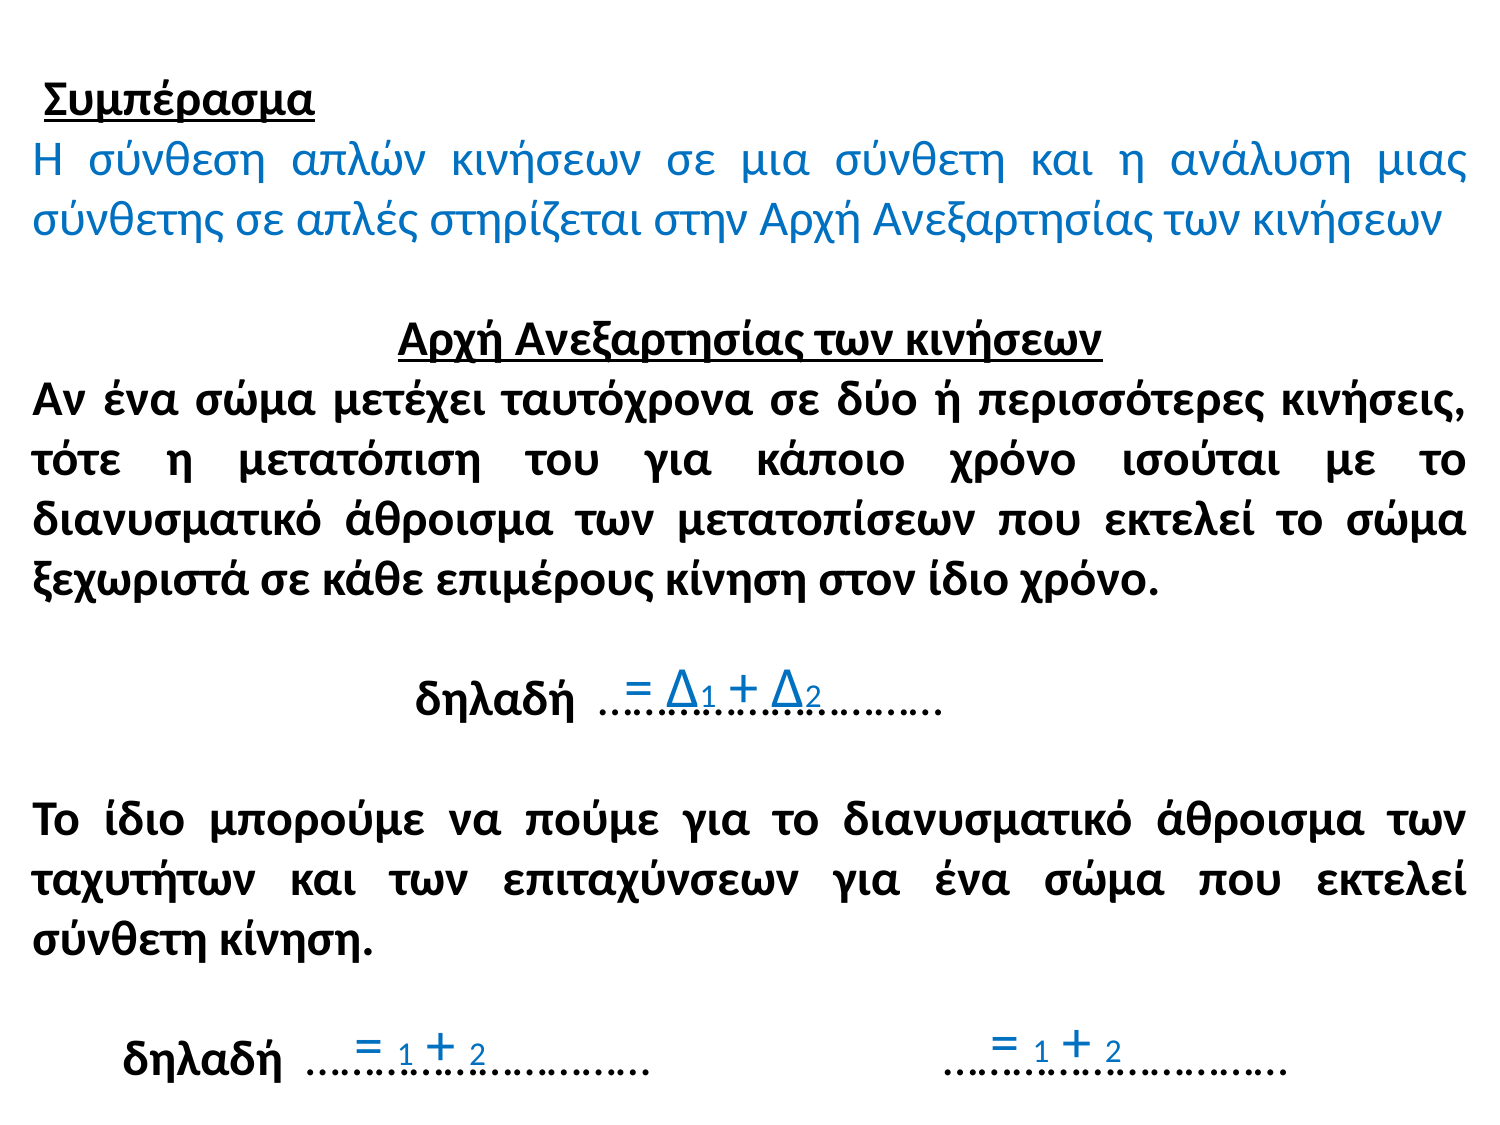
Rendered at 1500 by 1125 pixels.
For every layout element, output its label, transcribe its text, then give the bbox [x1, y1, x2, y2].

text_box Συμπέρασμα Η σύνθεση απλών κινήσεων σε μια σύνθετη και η ανάλυση μιας σύνθετης σε απλές στηρίζεται στην Αρχή Ανεξαρτησίας των κινήσεων Αρχή Ανεξαρτησίας των κινήσεων Αν ένα σώμα μετέχει ταυτόχρονα σε δύο ή περισσότερες κινήσεις, τότε η μετατόπιση του για κάποιο χρόνο ισούται με το διανυσματικό άθροισμα των μετατοπίσεων που εκτελεί το σώμα ξεχωριστά σε κάθε επιμέρους κίνηση στον ίδιο χρόνο. δηλαδή ………………………… Το ίδιο μπορούμε να πούμε για το διανυσματικό άθροισμα των ταχυτήτων και των επιταχύνσεων για ένα σώμα που εκτελεί σύνθετη κίνηση. δηλαδή ………………………… ………………………… [17, 58, 1483, 1094]
